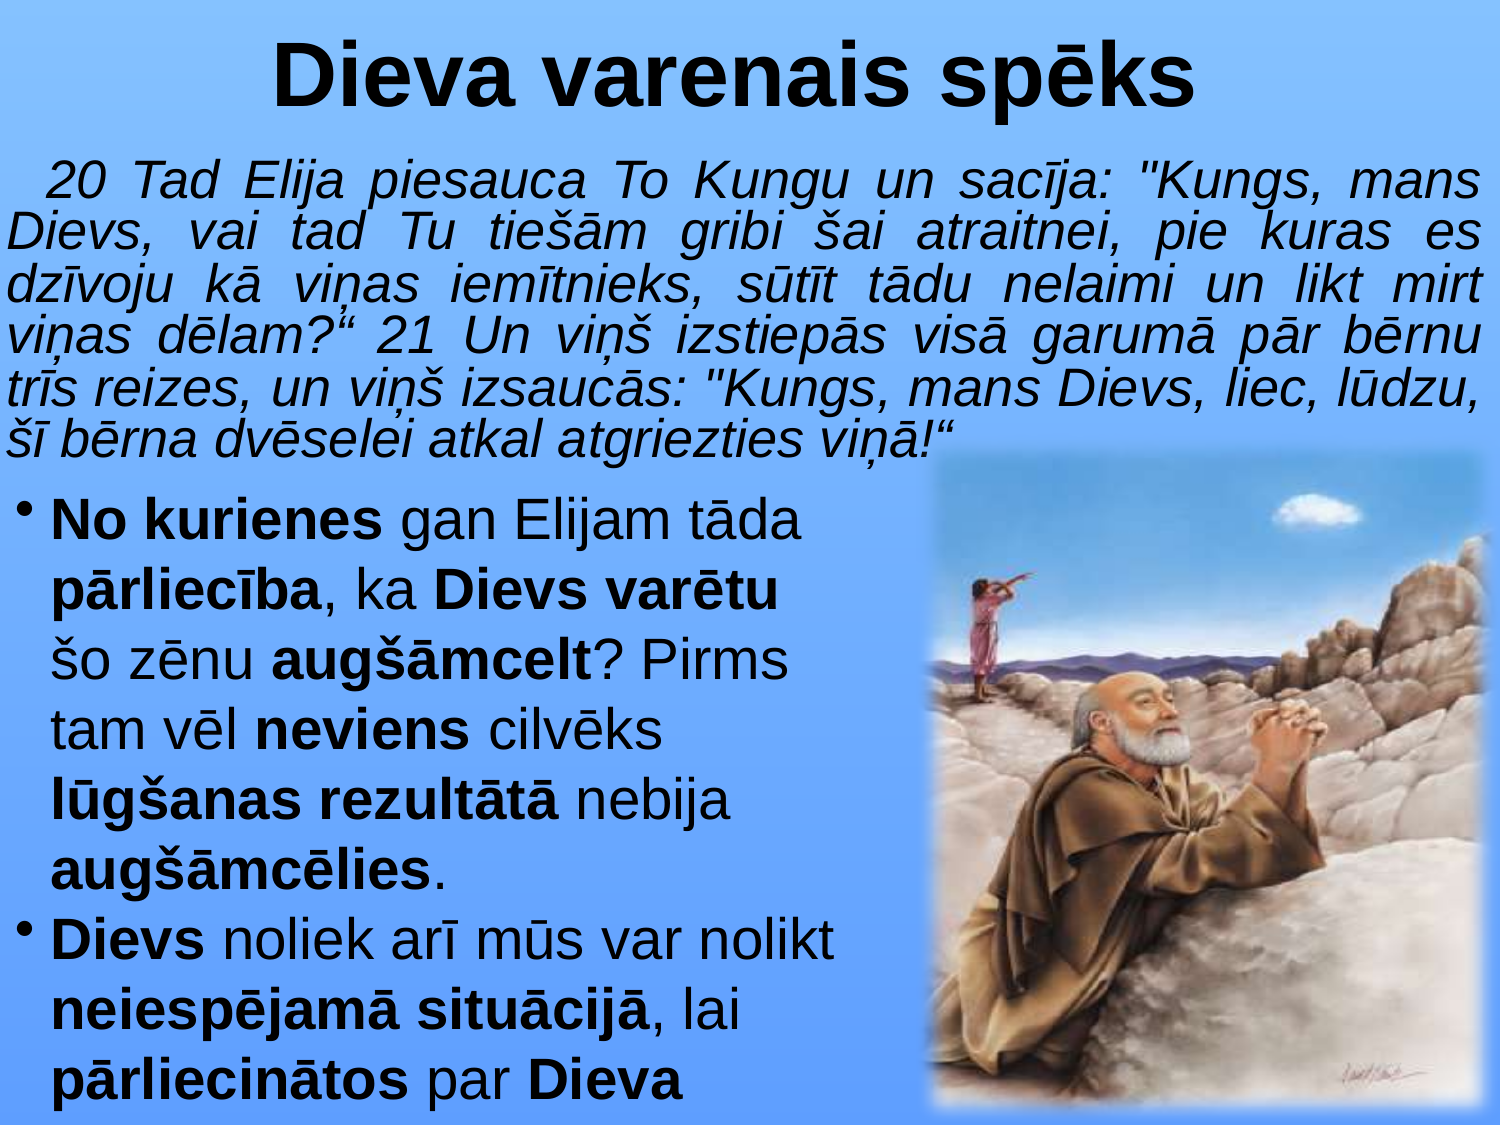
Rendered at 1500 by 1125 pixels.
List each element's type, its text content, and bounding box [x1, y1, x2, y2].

text_box No kurienes gan Elijam tāda pārliecība, ka Dievs varētu šo zēnu augšāmcelt? Pirms tam vēl neviens cilvēks lūgšanas rezultātā nebija augšāmcēlies. Dievs noliek arī mūs var nolikt neiespējamā situācijā, lai pārliecinātos par Dieva vareno spēku! [0, 473, 868, 1125]
text_box Dieva varenais spēks [0, 0, 1471, 140]
list 20 Tad Elija piesauca To Kungu un sacīja: "Kungs, mans Dievs, vai tad Tu tiešām gribi šai atraitnei, pie kuras es dzīvoju kā viņas iemītnieks, sūtīt tādu nelaimi un likt mirt viņas dēlam?“ 21 Un viņš izstiepās visā garumā pār bērnu trīs reizes, un viņš izsaucās: "Kungs, mans Dievs, liec, lūdzu, šī bērna dvēselei atkal atgriezties viņā!“ [0, 148, 1500, 347]
picture [915, 432, 1500, 1125]
